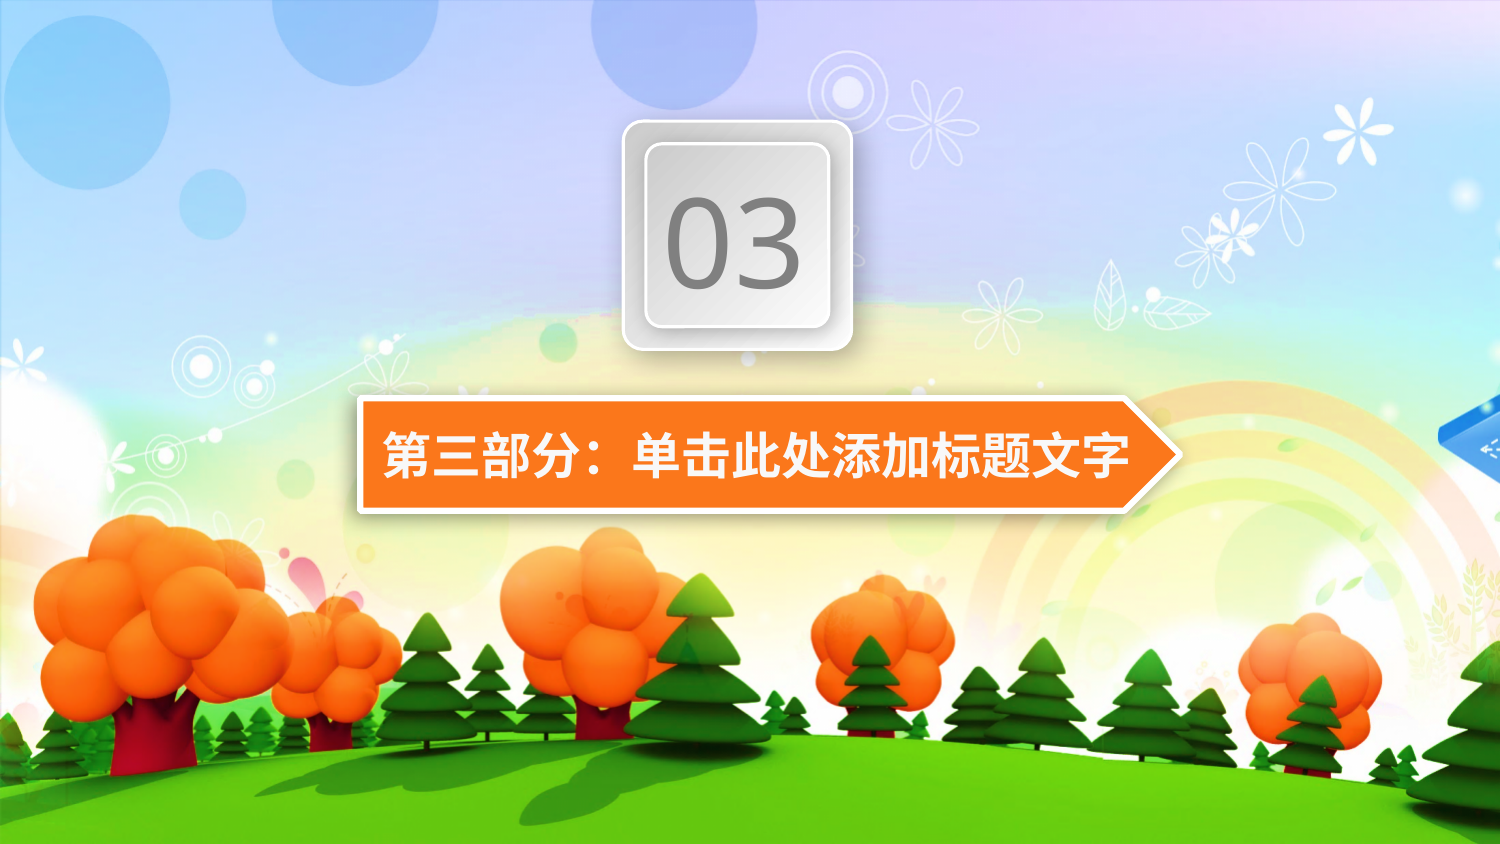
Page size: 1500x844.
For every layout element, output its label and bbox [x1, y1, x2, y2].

text_box [623, 120, 852, 350]
picture [0, 0, 1500, 844]
